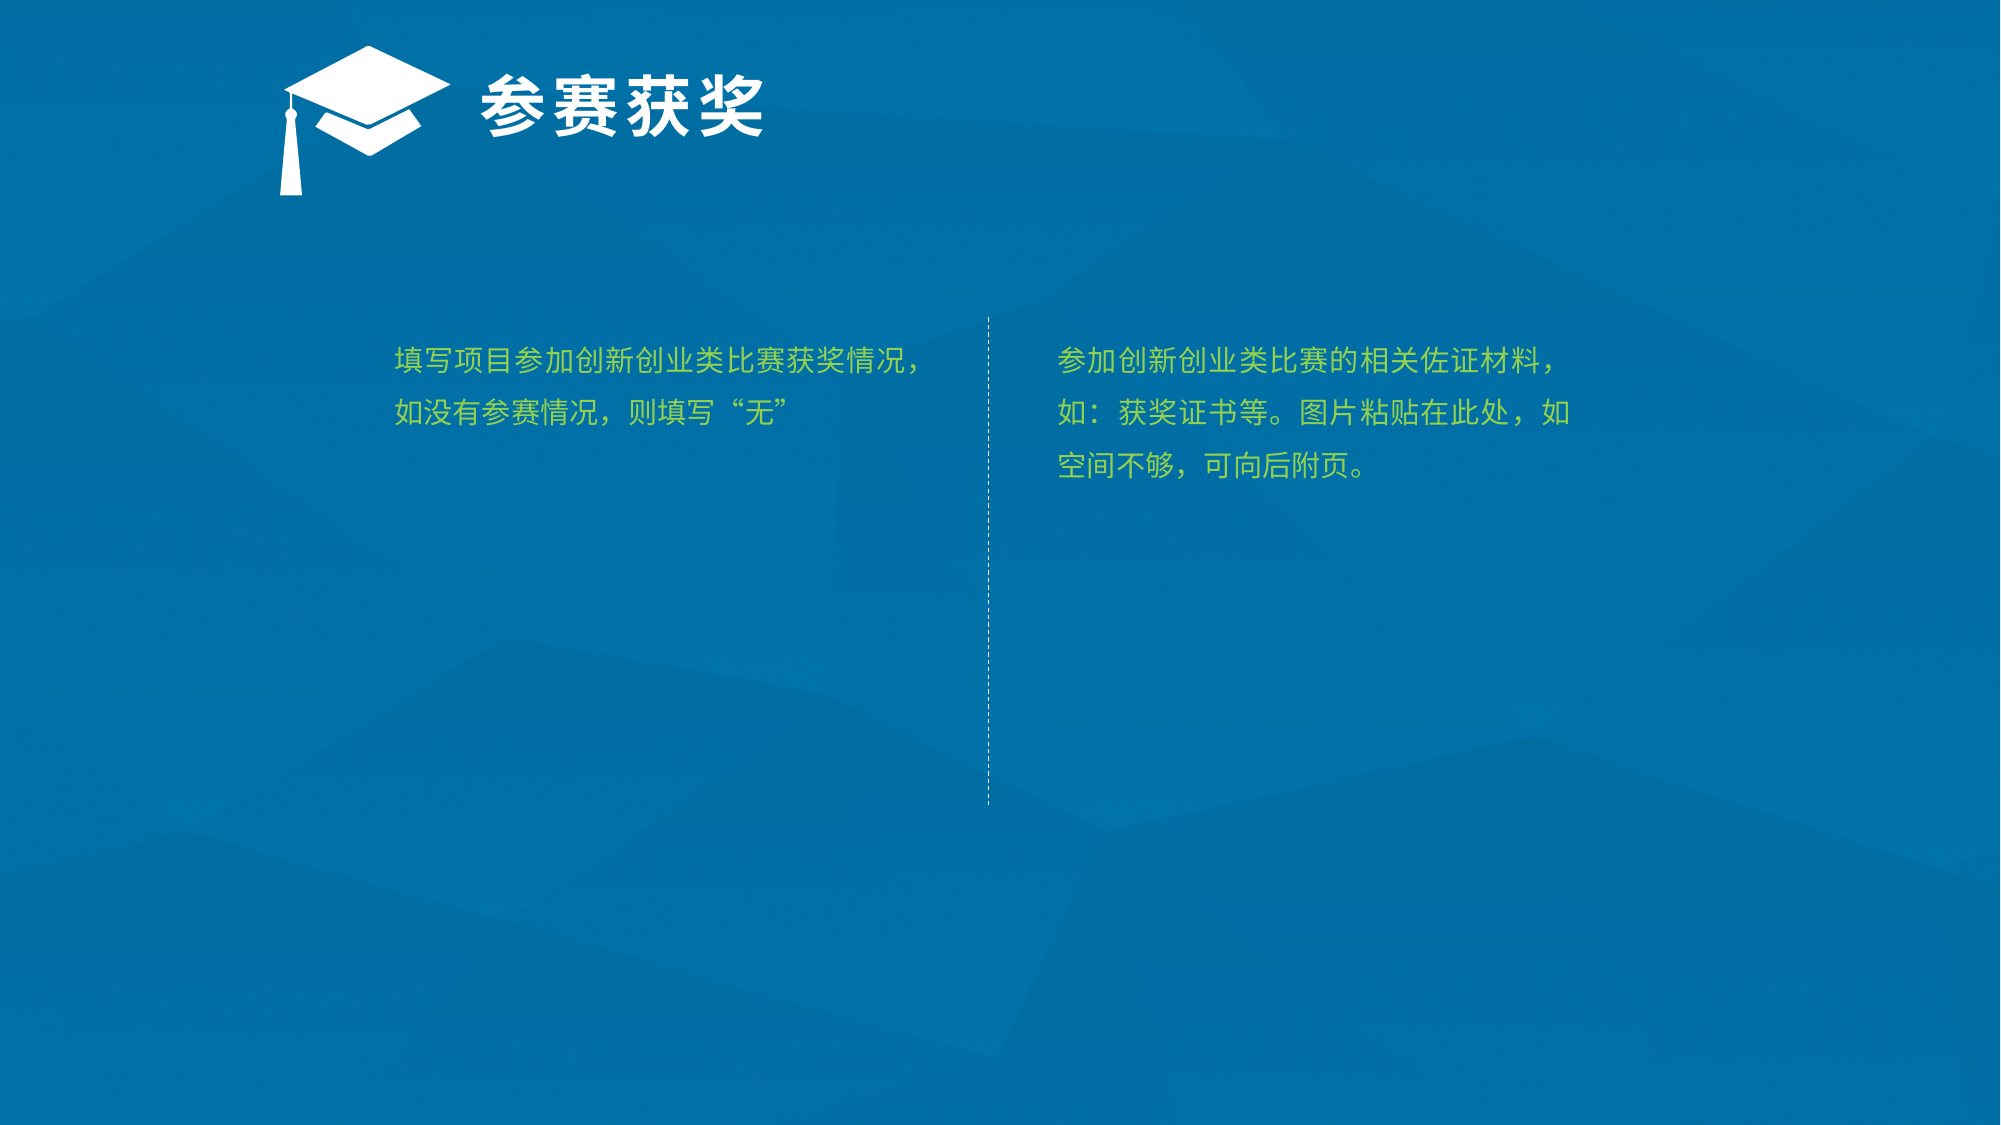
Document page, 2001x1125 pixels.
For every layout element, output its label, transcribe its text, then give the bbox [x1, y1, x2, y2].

text_box 参加创新创业类比赛的相关佐证材料，如：获奖证书等。图片粘贴在此处，如空间不够，可向后附页。 [1042, 317, 1586, 902]
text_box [280, 45, 837, 196]
text_box 填写项目参加创新创业类比赛获奖情况，如没有参赛情况，则填写“无” [379, 317, 922, 914]
